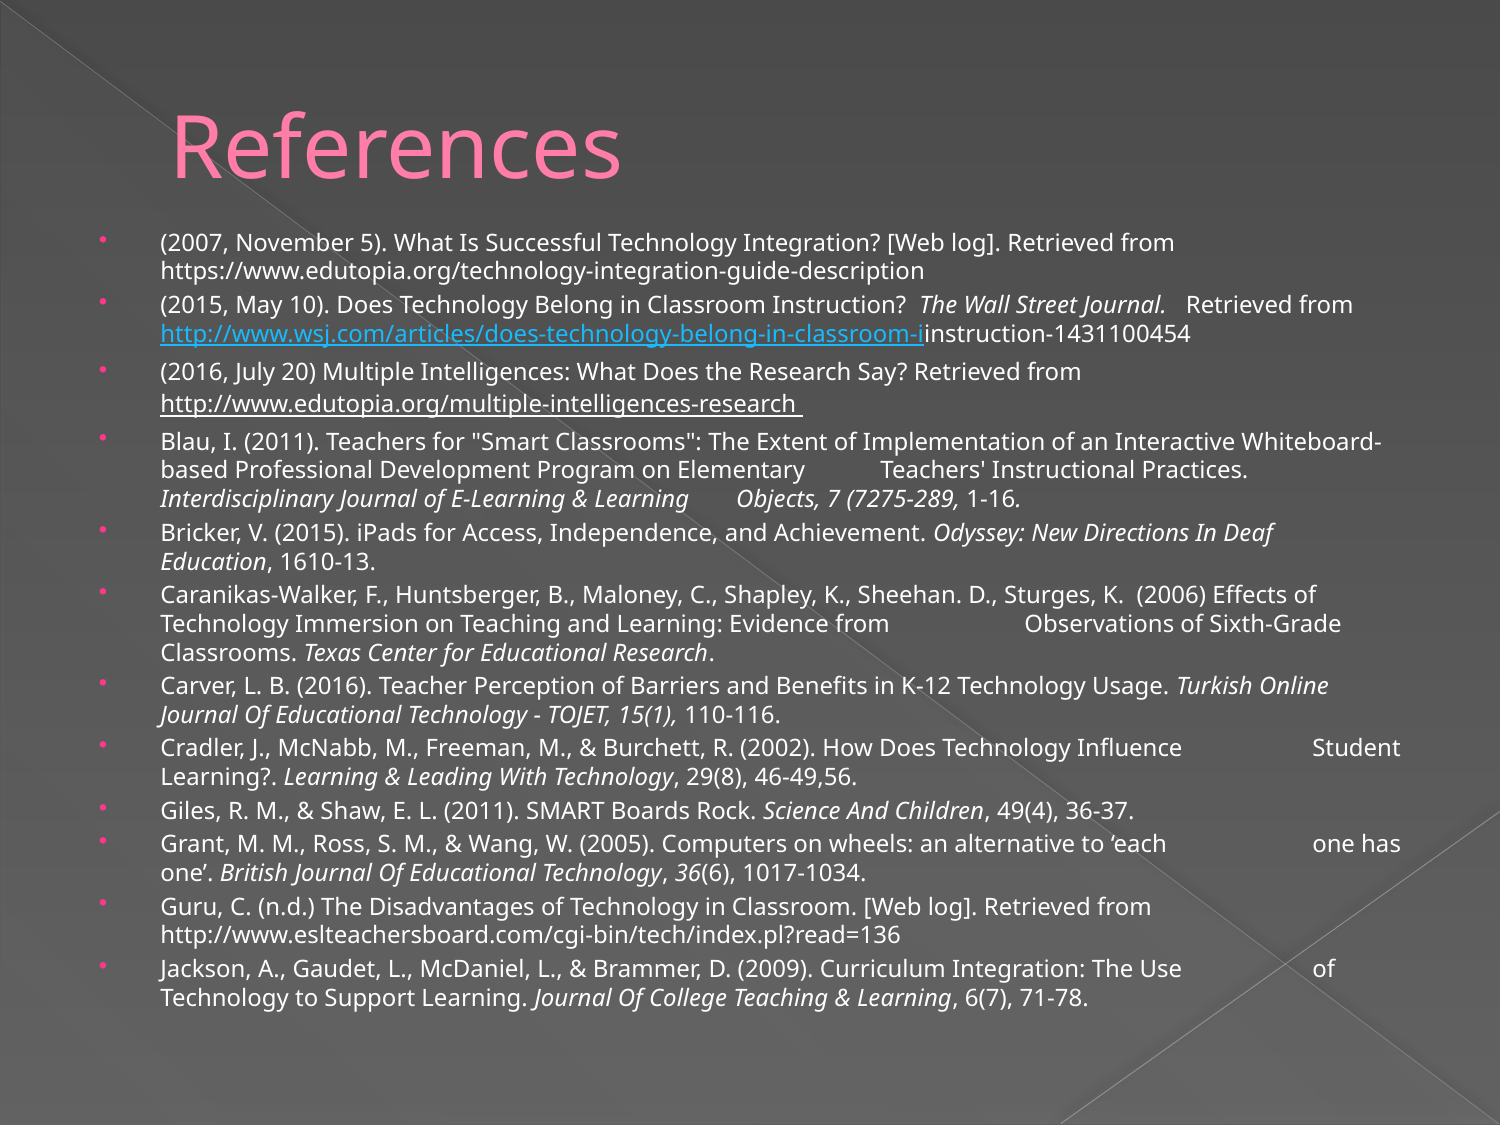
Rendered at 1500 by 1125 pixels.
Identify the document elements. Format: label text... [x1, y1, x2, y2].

list (2007, November 5). What Is Successful Technology Integration? [Web log]. Retrieved from https://www.edutopia.org/technology-integration-guide-description (2015, May 10). Does Technology Belong in Classroom Instruction? The Wall Street Journal. Retrieved from http://www.wsj.com/articles/does-technology-belong-in-classroom-iinstruction-1431100454 (2016, July 20) Multiple Intelligences: What Does the Research Say? Retrieved from http://www.edutopia.org/multiple-intelligences-research Blau, I. (2011). Teachers for "Smart Classrooms": The Extent of Implementation of an Interactive Whiteboard-based Professional Development Program on Elementary Teachers' Instructional Practices. Interdisciplinary Journal of E-Learning & Learning Objects, 7 (7275-289, 1-16. Bricker, V. (2015). iPads for Access, Independence, and Achievement. Odyssey: New Directions In Deaf Education, 1610-13. Caranikas-Walker, F., Huntsberger, B., Maloney, C., Shapley, K., Sheehan. D., Sturges, K. (2006) Effects of Technology Immersion on Teaching and Learning: Evidence from Observations of Sixth-Grade Classrooms. Texas Center for Educational Research. Carver, L. B. (2016). Teacher Perception of Barriers and Benefits in K-12 Technology Usage. Turkish Online Journal Of Educational Technology - TOJET, 15(1), 110-116. Cradler, J., McNabb, M., Freeman, M., & Burchett, R. (2002). How Does Technology Influence Student Learning?. Learning & Leading With Technology, 29(8), 46-49,56. Giles, R. M., & Shaw, E. L. (2011). SMART Boards Rock. Science And Children, 49(4), 36-37. Grant, M. M., Ross, S. M., & Wang, W. (2005). Computers on wheels: an alternative to ‘each one has one’. British Journal Of Educational Technology, 36(6), 1017-1034. Guru, C. (n.d.) The Disadvantages of Technology in Classroom. [Web log]. Retrieved from http://www.eslteachersboard.com/cgi-bin/tech/index.pl?read=136 Jackson, A., Gaudet, L., McDaniel, L., & Brammer, D. (2009). Curriculum Integration: The Use of Technology to Support Learning. Journal Of College Teaching & Learning, 6(7), 71-78. [75, 219, 1425, 1022]
title References [75, 49, 1425, 219]
